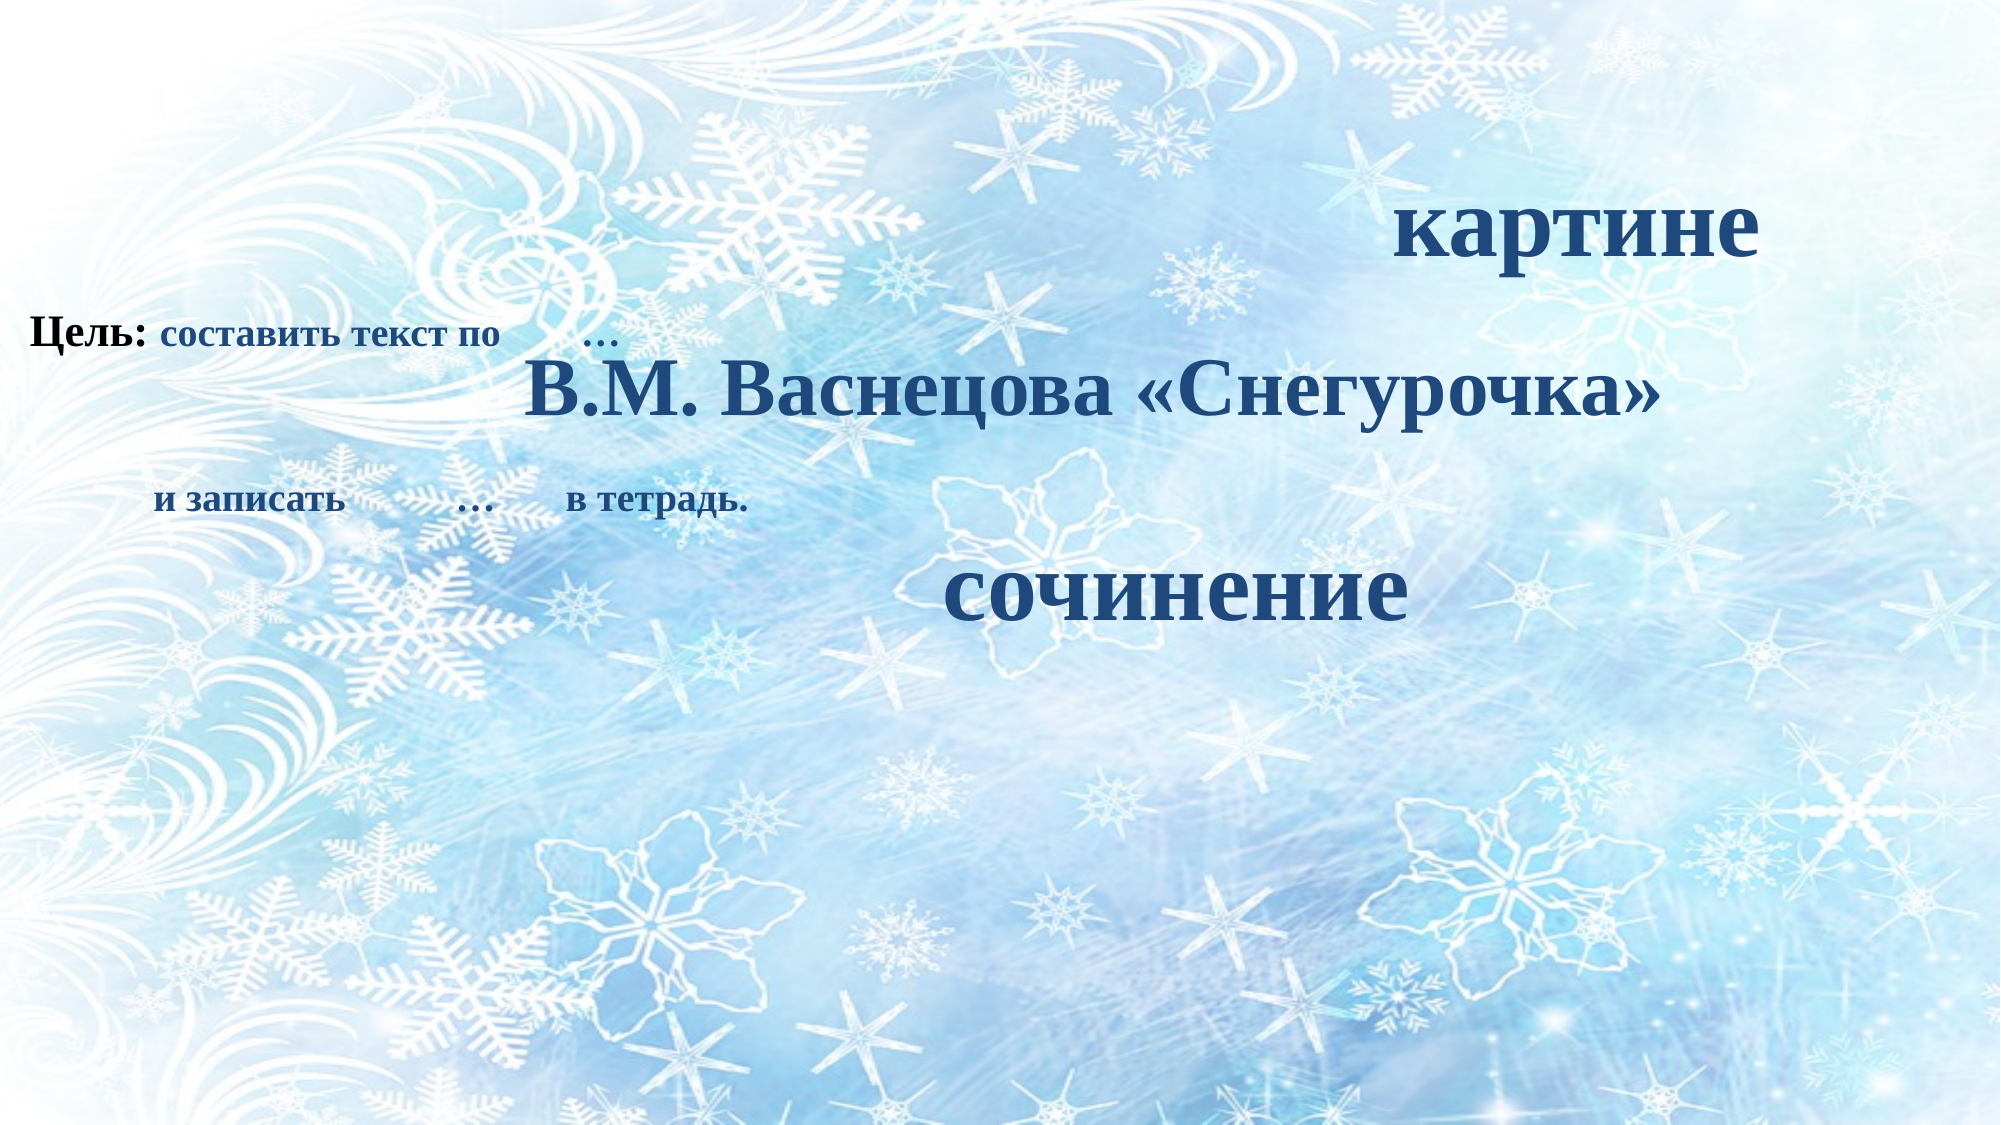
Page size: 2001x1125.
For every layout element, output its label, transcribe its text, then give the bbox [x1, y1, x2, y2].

text_box картине [902, 315, 2000, 1078]
text_box сочинение [387, 439, 1965, 1125]
text_box Цель: составить текст по … и записать … в тетрадь. [0, 205, 1965, 596]
text_box В.М. Васнецова «Снегурочка» [288, 324, 1920, 1087]
